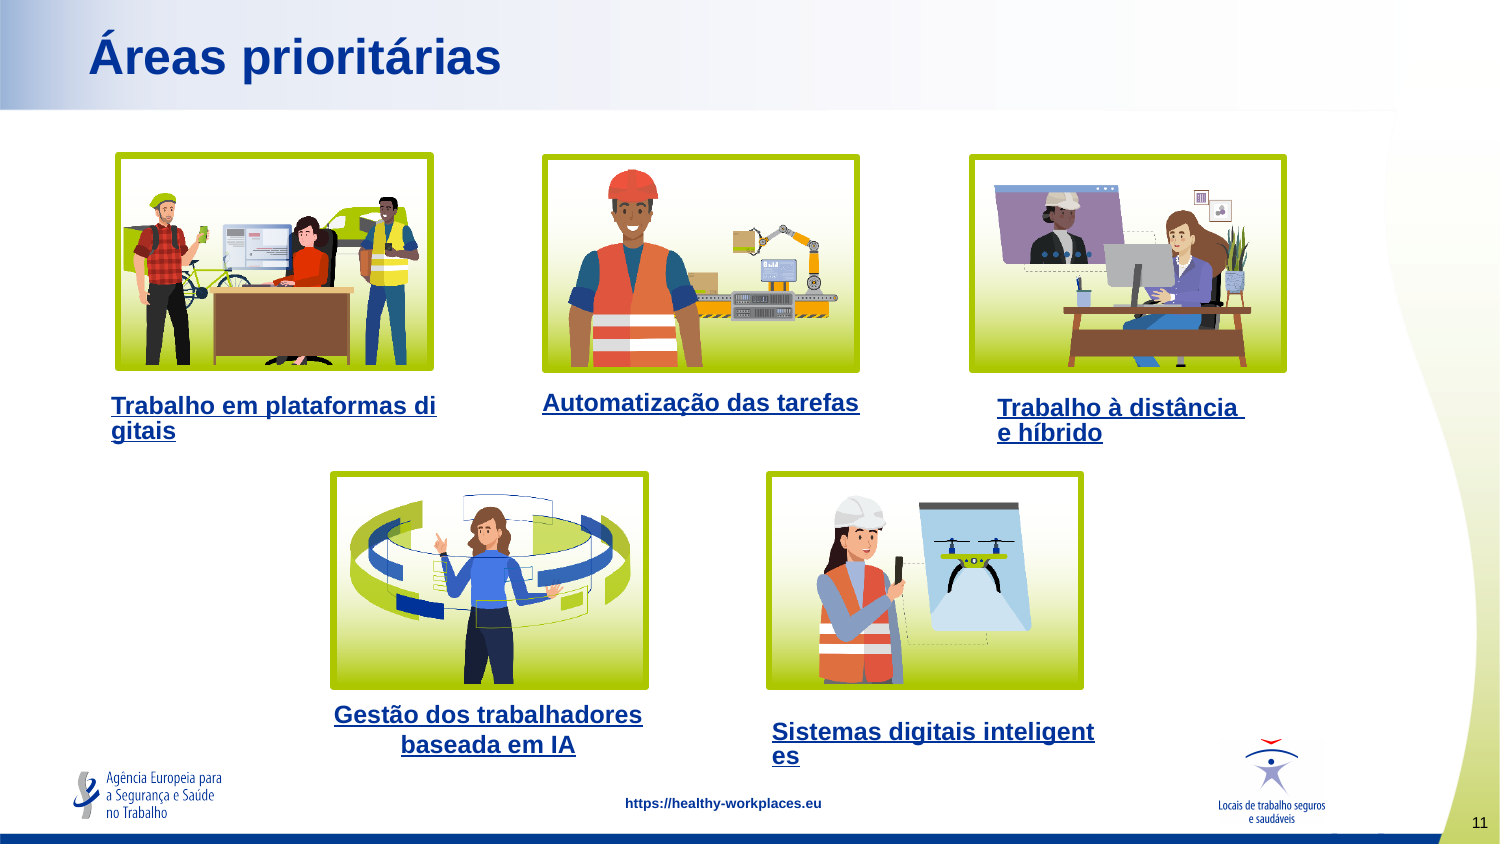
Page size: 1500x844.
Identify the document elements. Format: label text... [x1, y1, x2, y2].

text_box Sistemas digitais inteligentes [771, 714, 1099, 745]
text_box Gestão dos trabalhadores baseada em IA [324, 668, 653, 759]
picture [0, 0, 1500, 844]
text_box Trabalho à distância e híbrido [997, 390, 1255, 421]
text_box Automatização das tarefas [537, 386, 865, 417]
text_box Trabalho em plataformas digitais [111, 389, 438, 420]
title Áreas prioritárias [88, 0, 1306, 126]
